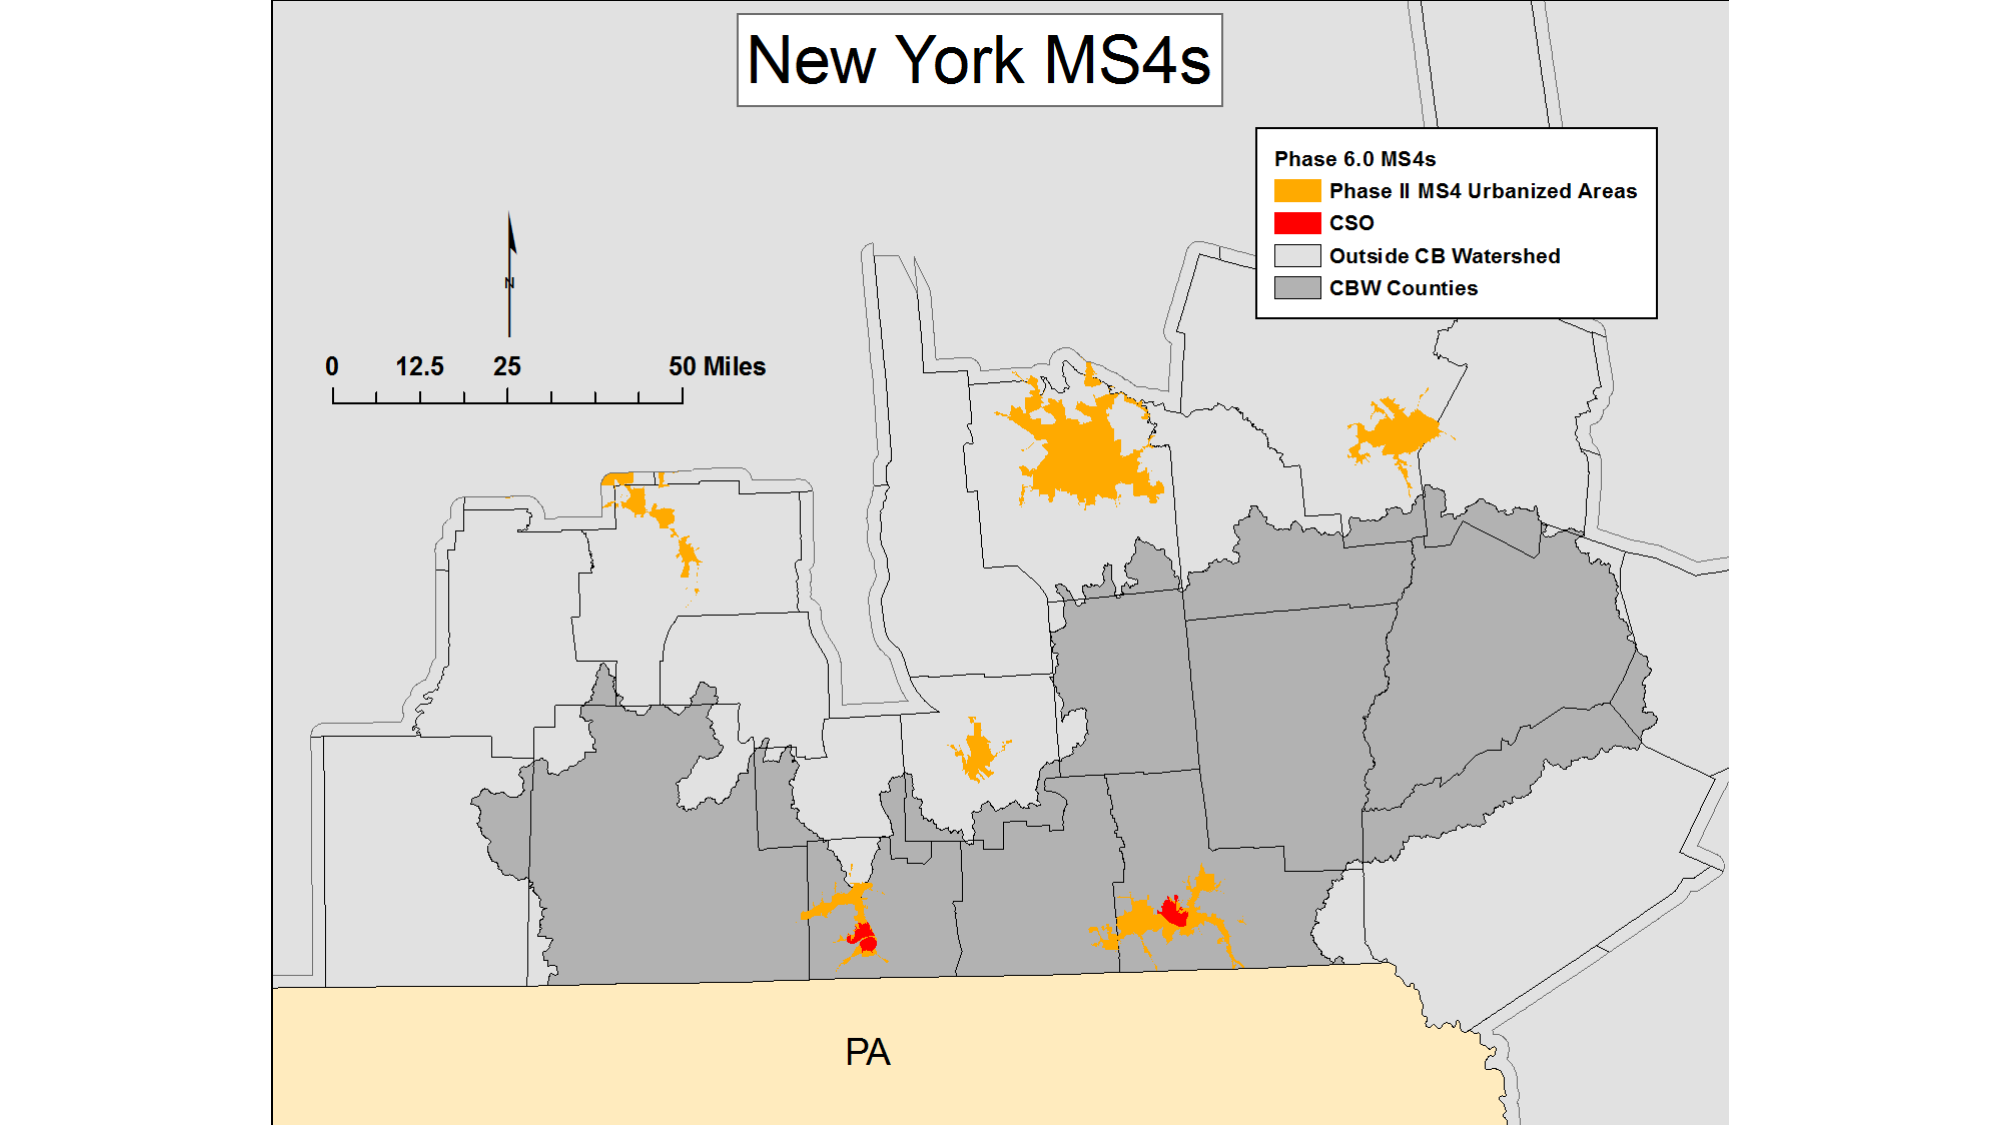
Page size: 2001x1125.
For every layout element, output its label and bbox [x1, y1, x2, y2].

picture [271, 0, 1729, 1125]
